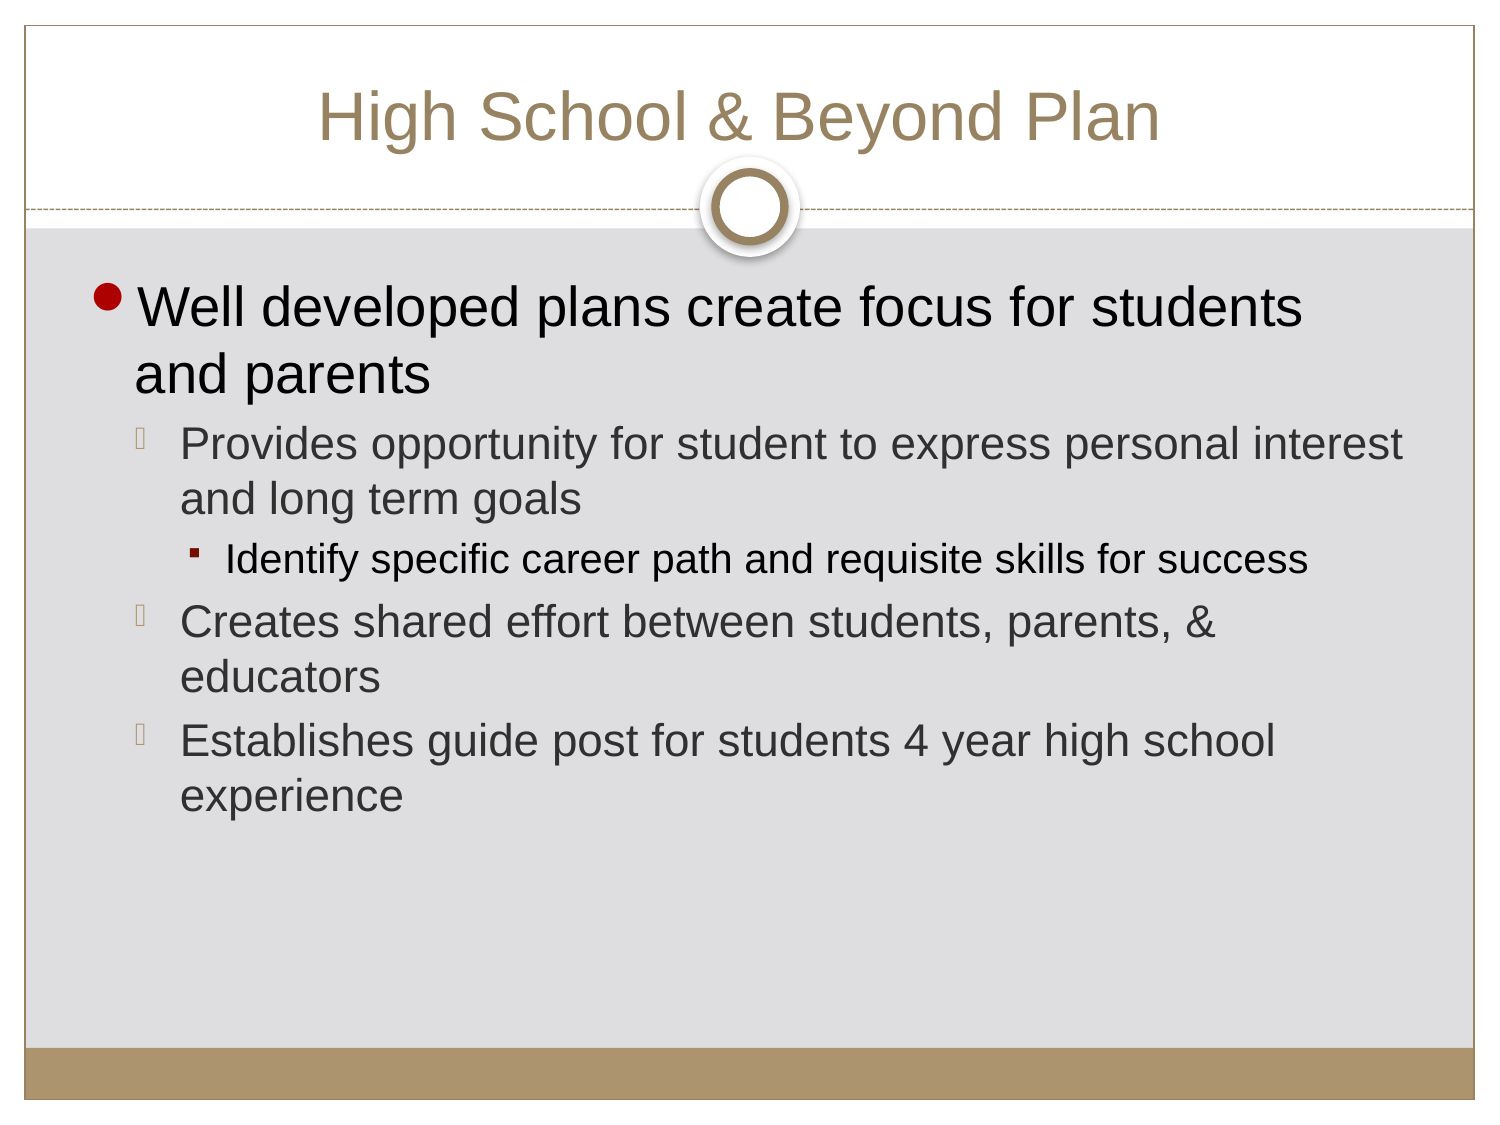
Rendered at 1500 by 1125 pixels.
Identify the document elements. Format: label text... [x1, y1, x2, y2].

title High School & Beyond Plan [49, 37, 1450, 162]
list Well developed plans create focus for students and parents Provides opportunity for student to express personal interest and long term goals Identify specific career path and requisite skills for success Creates shared effort between students, parents, & educators Establishes guide post for students 4 year high school experience [75, 262, 1425, 1075]
